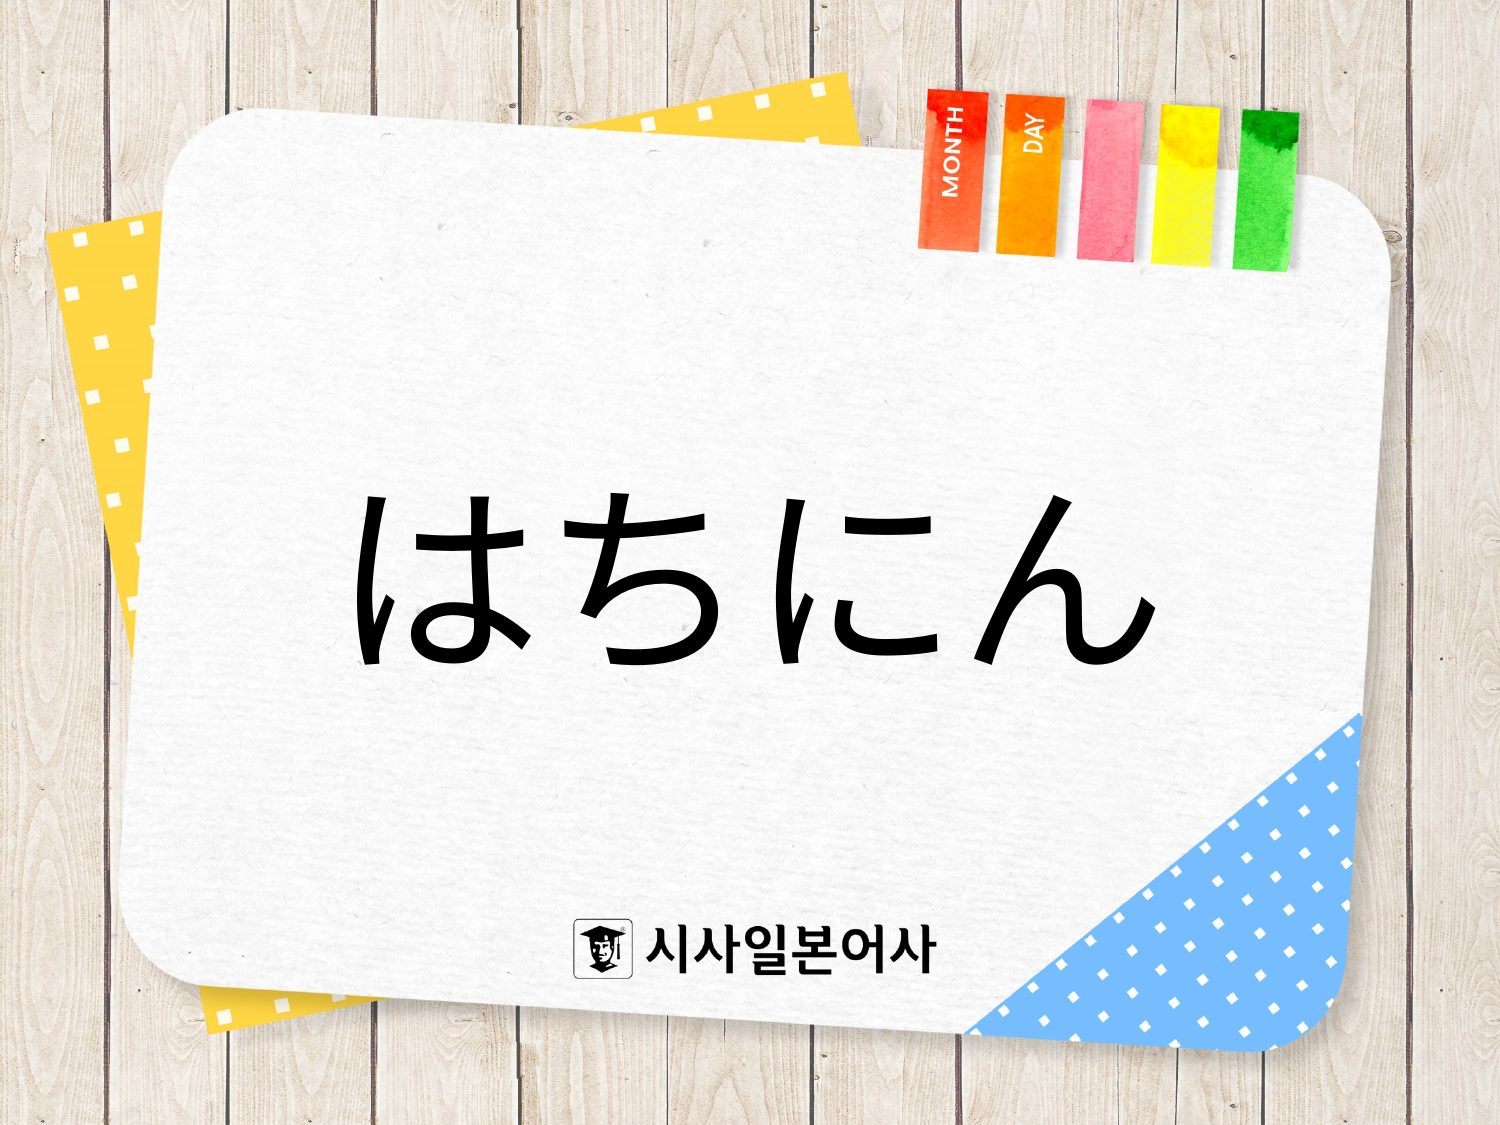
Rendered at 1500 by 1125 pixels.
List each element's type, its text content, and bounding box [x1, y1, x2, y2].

picture [0, 0, 1500, 1125]
title はちにん [75, 338, 1425, 811]
